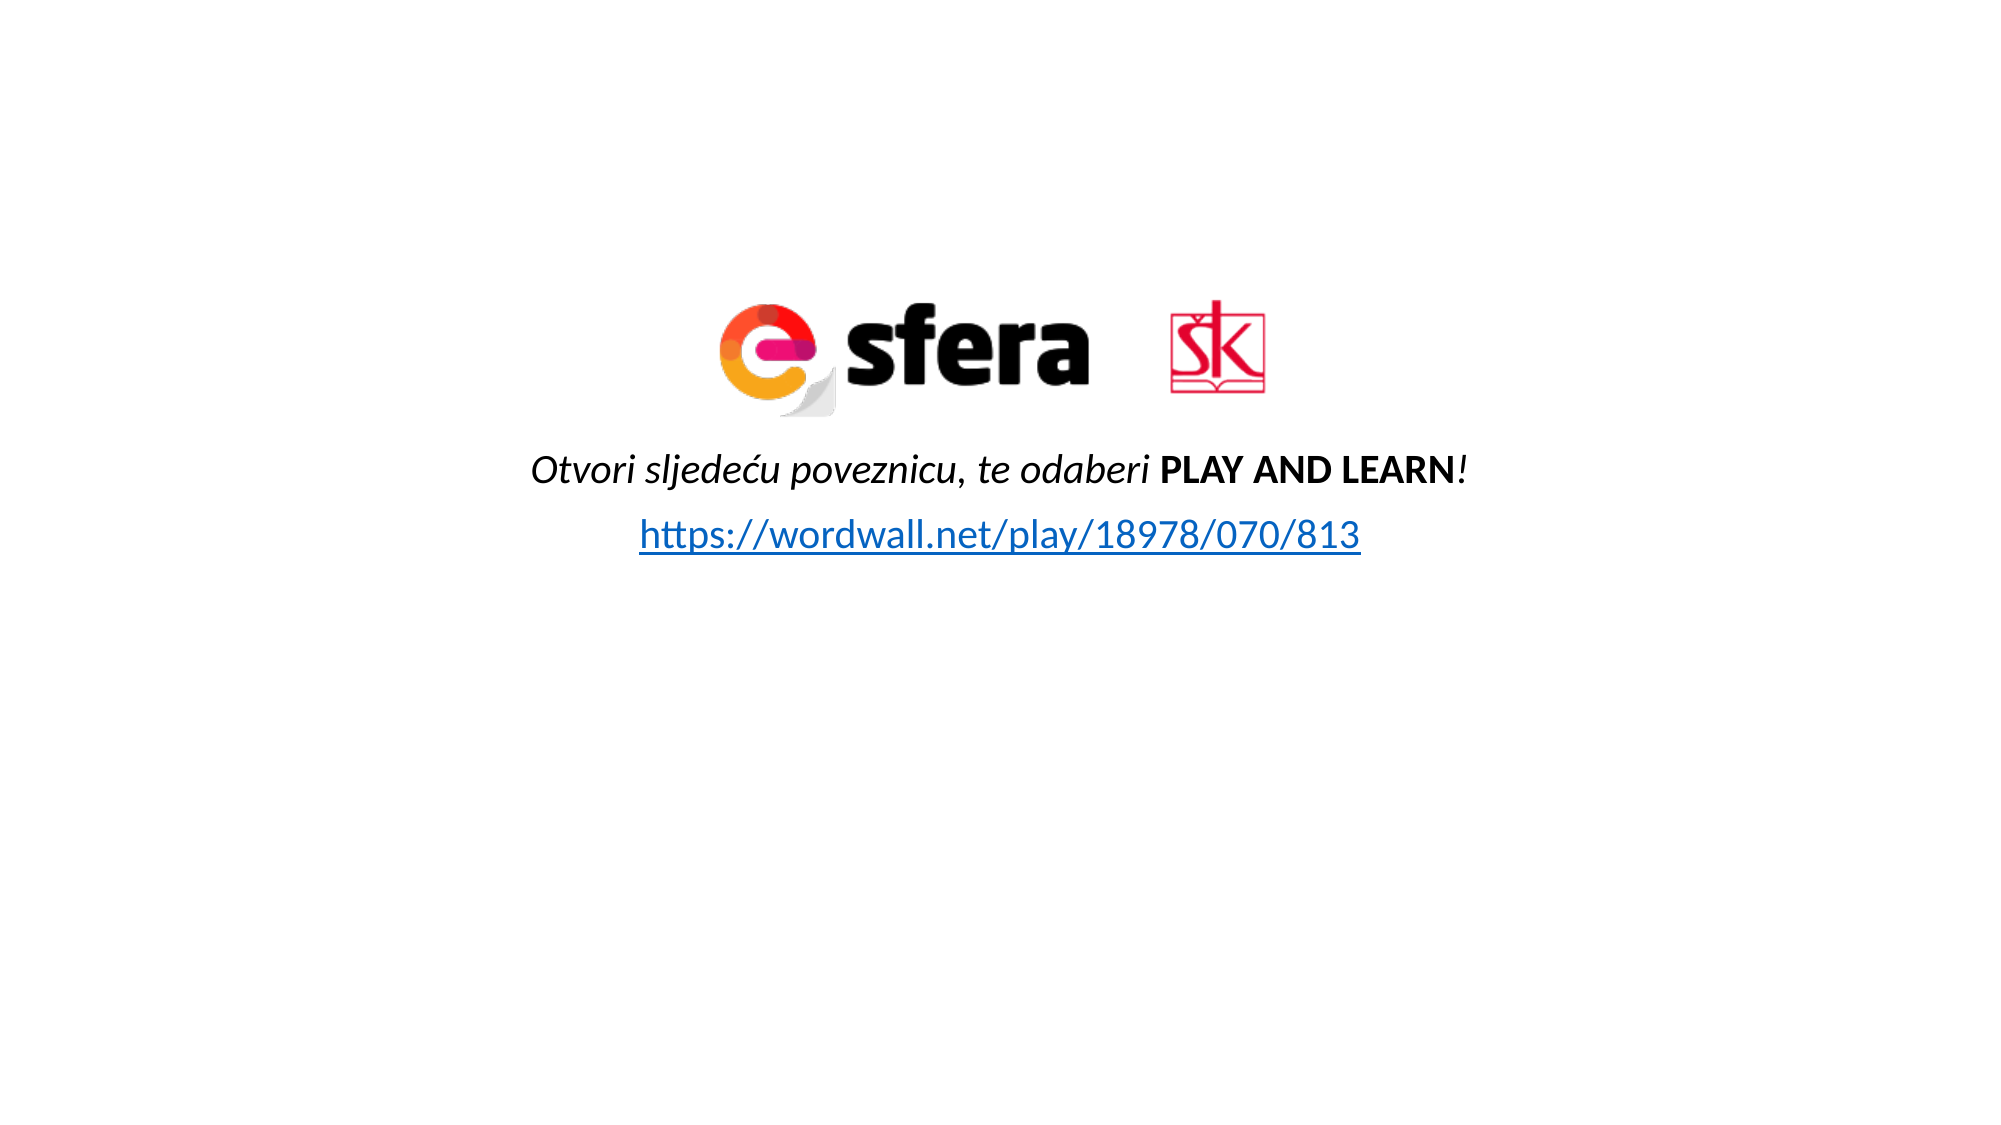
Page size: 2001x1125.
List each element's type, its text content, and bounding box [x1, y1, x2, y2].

picture [687, 203, 1313, 516]
text_box Otvori sljedeću poveznicu, te odaberi PLAY AND LEARN! https://wordwall.net/play/18978/070/813 [30, 439, 1970, 753]
